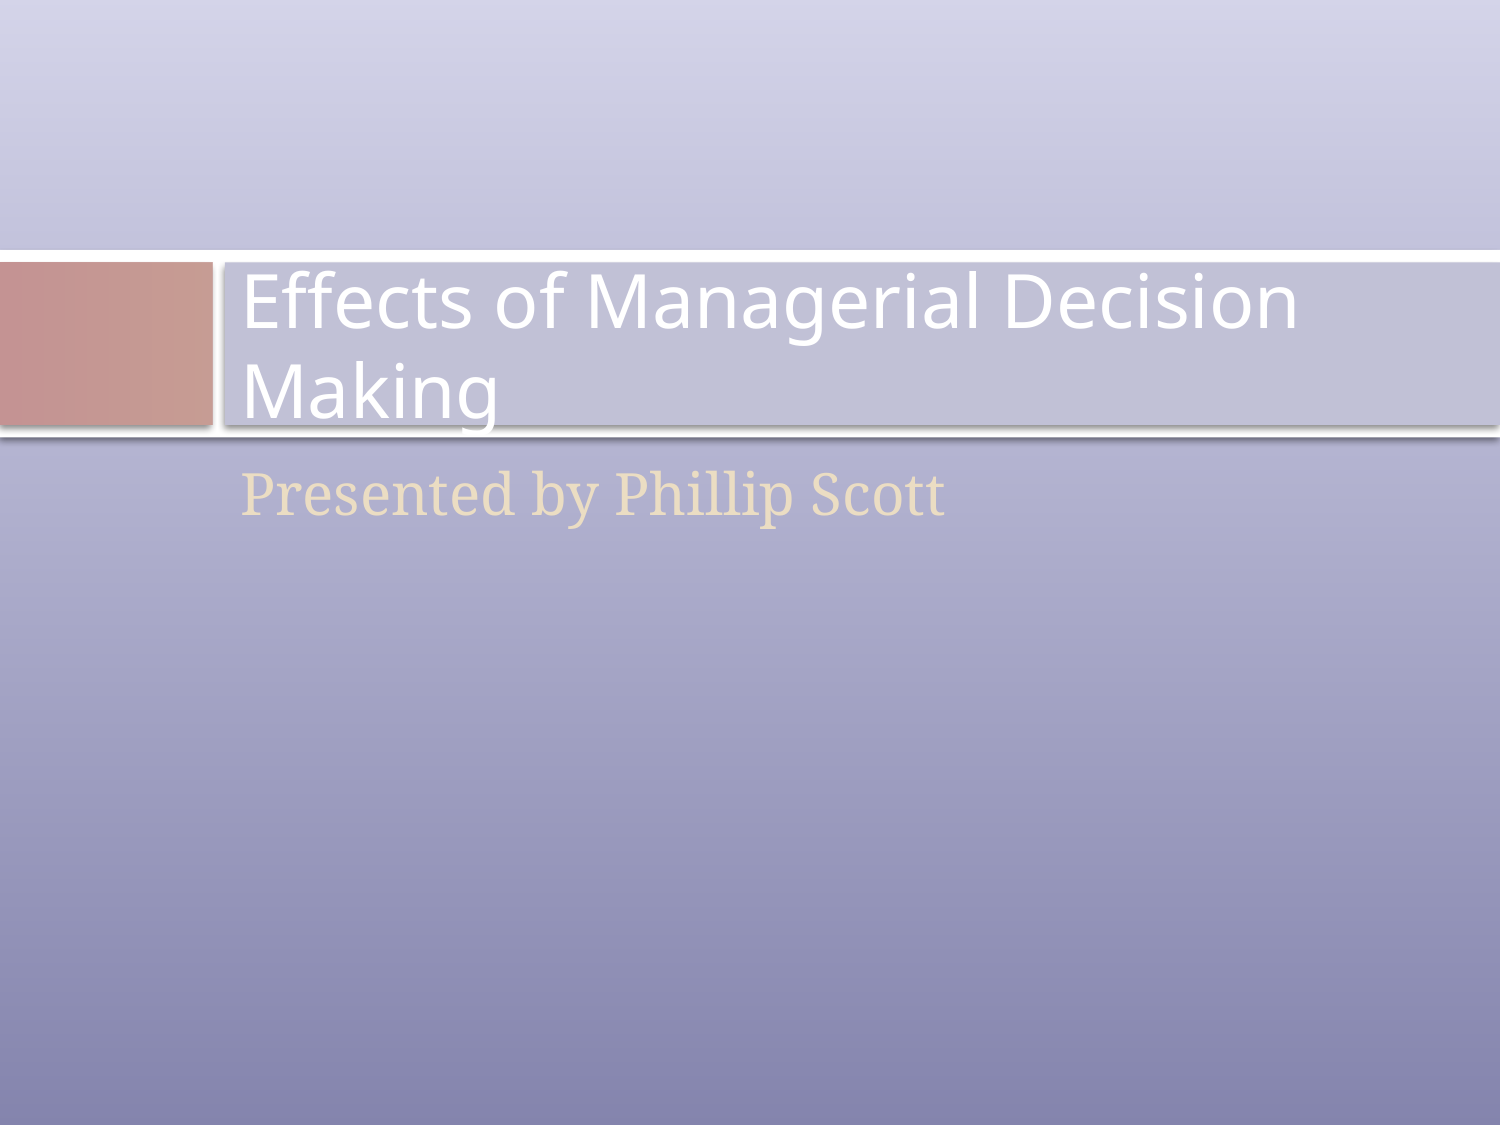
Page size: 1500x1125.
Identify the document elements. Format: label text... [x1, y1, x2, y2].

list Presented by Phillip Scott [224, 449, 1394, 725]
text_box [0, 261, 214, 426]
title Effects of Managerial Decision Making [224, 262, 1476, 426]
